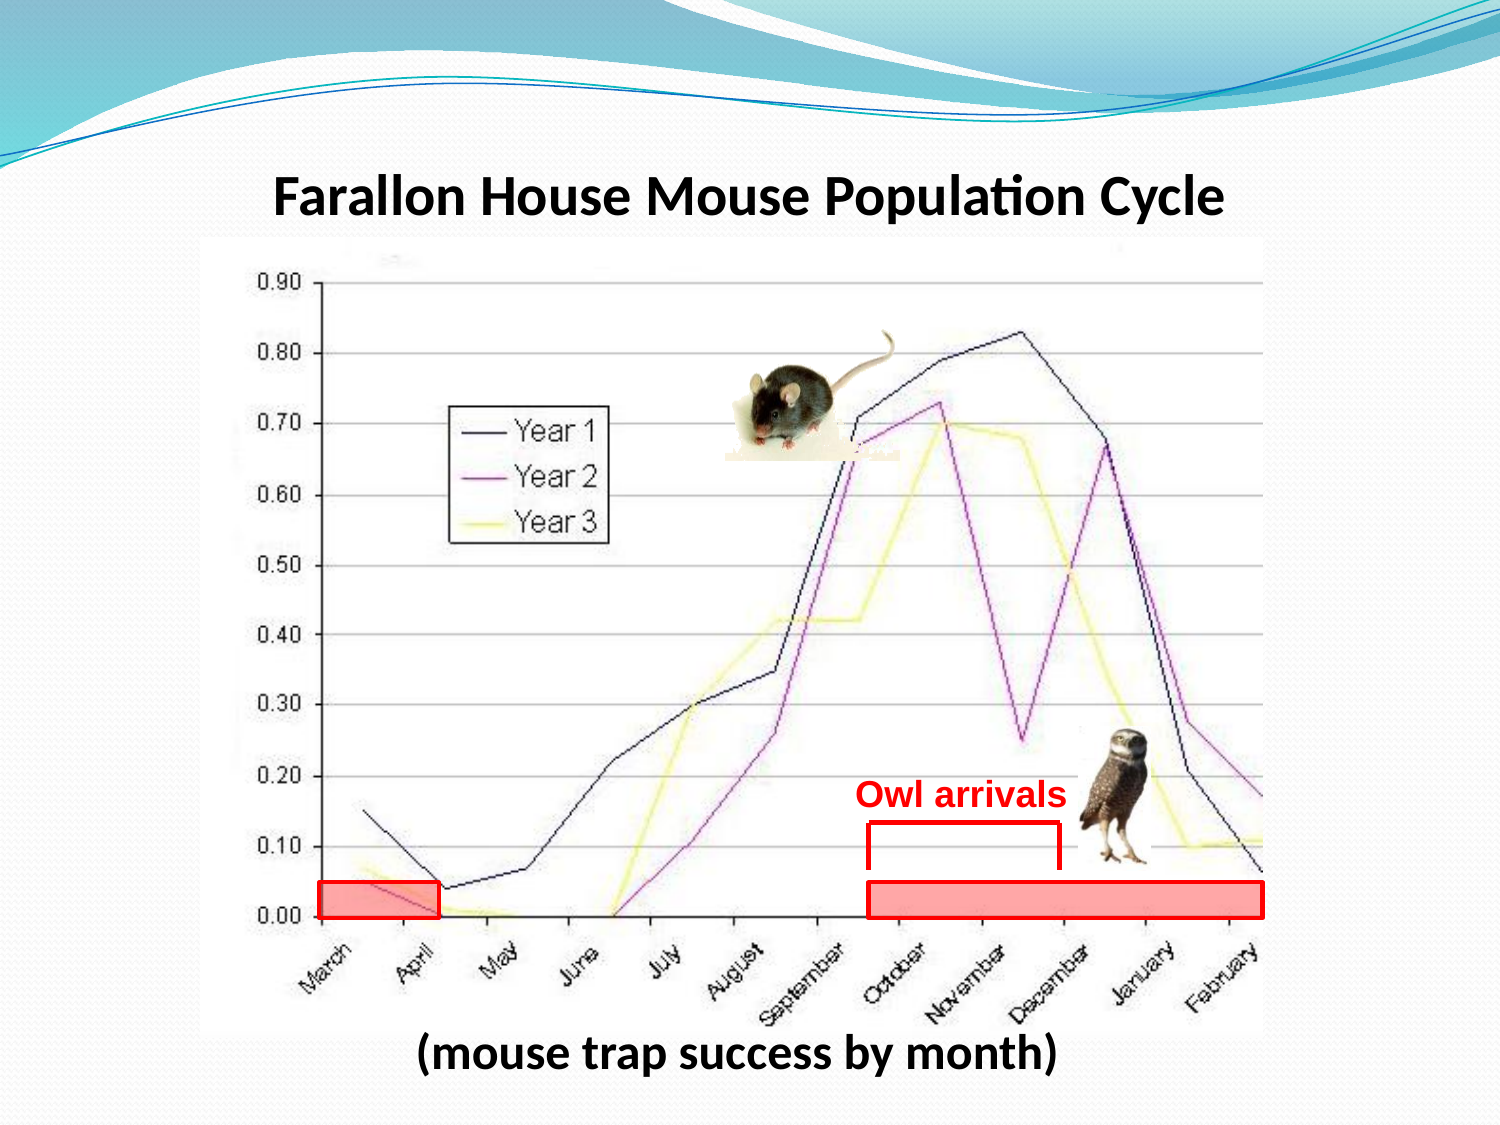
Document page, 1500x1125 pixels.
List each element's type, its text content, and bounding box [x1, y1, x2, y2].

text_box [199, 237, 1263, 1038]
text_box Farallon House Mouse Population Cycle [0, 149, 1500, 235]
text_box (mouse trap success by month) [362, 1051, 1113, 1088]
picture [724, 324, 901, 461]
